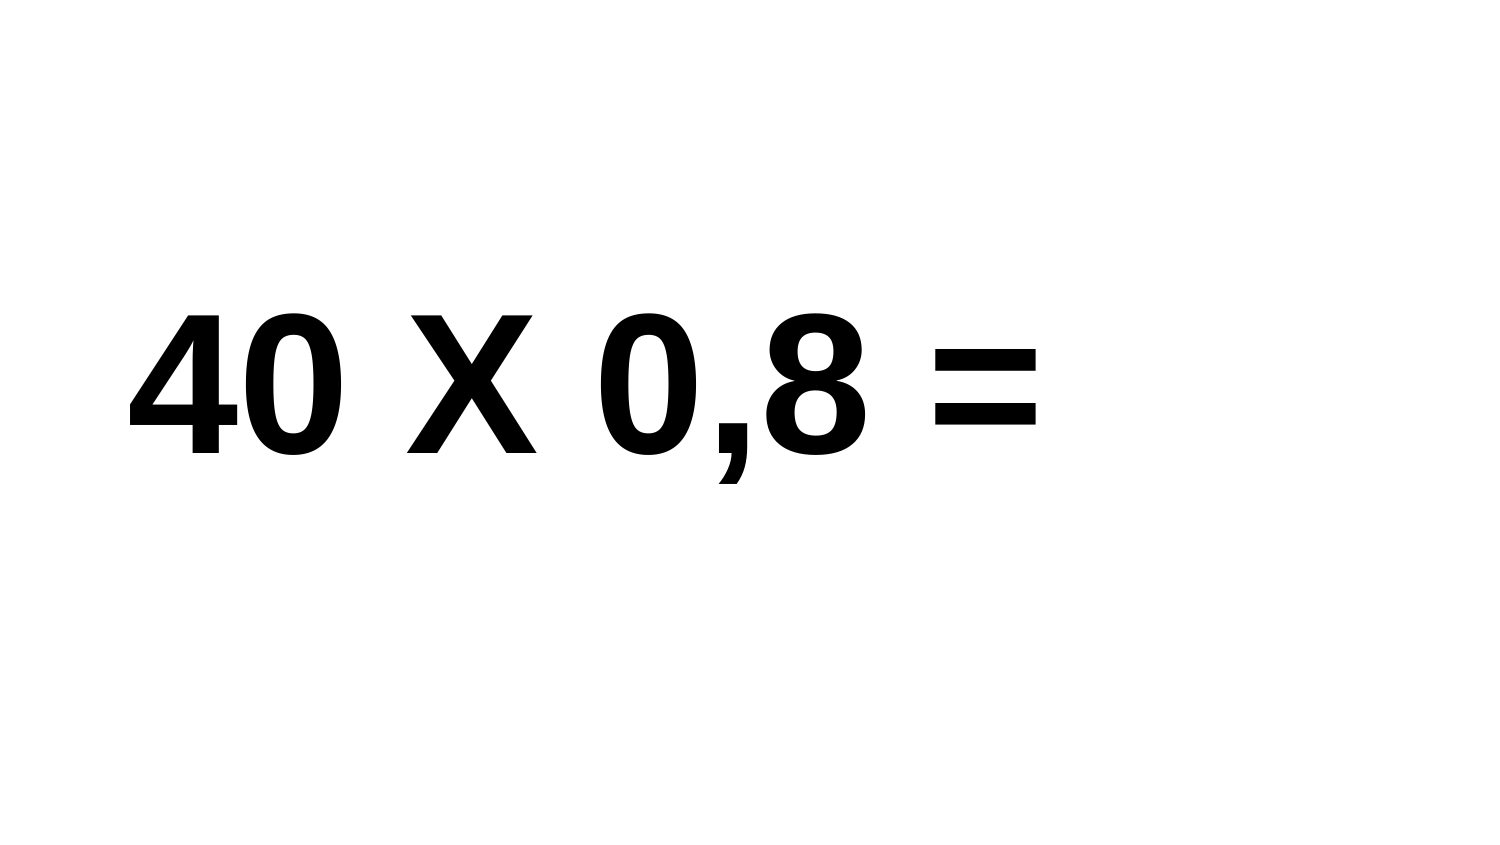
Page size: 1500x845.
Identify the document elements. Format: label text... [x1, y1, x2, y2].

text_box 40 X 0,8 = [112, 318, 1388, 509]
